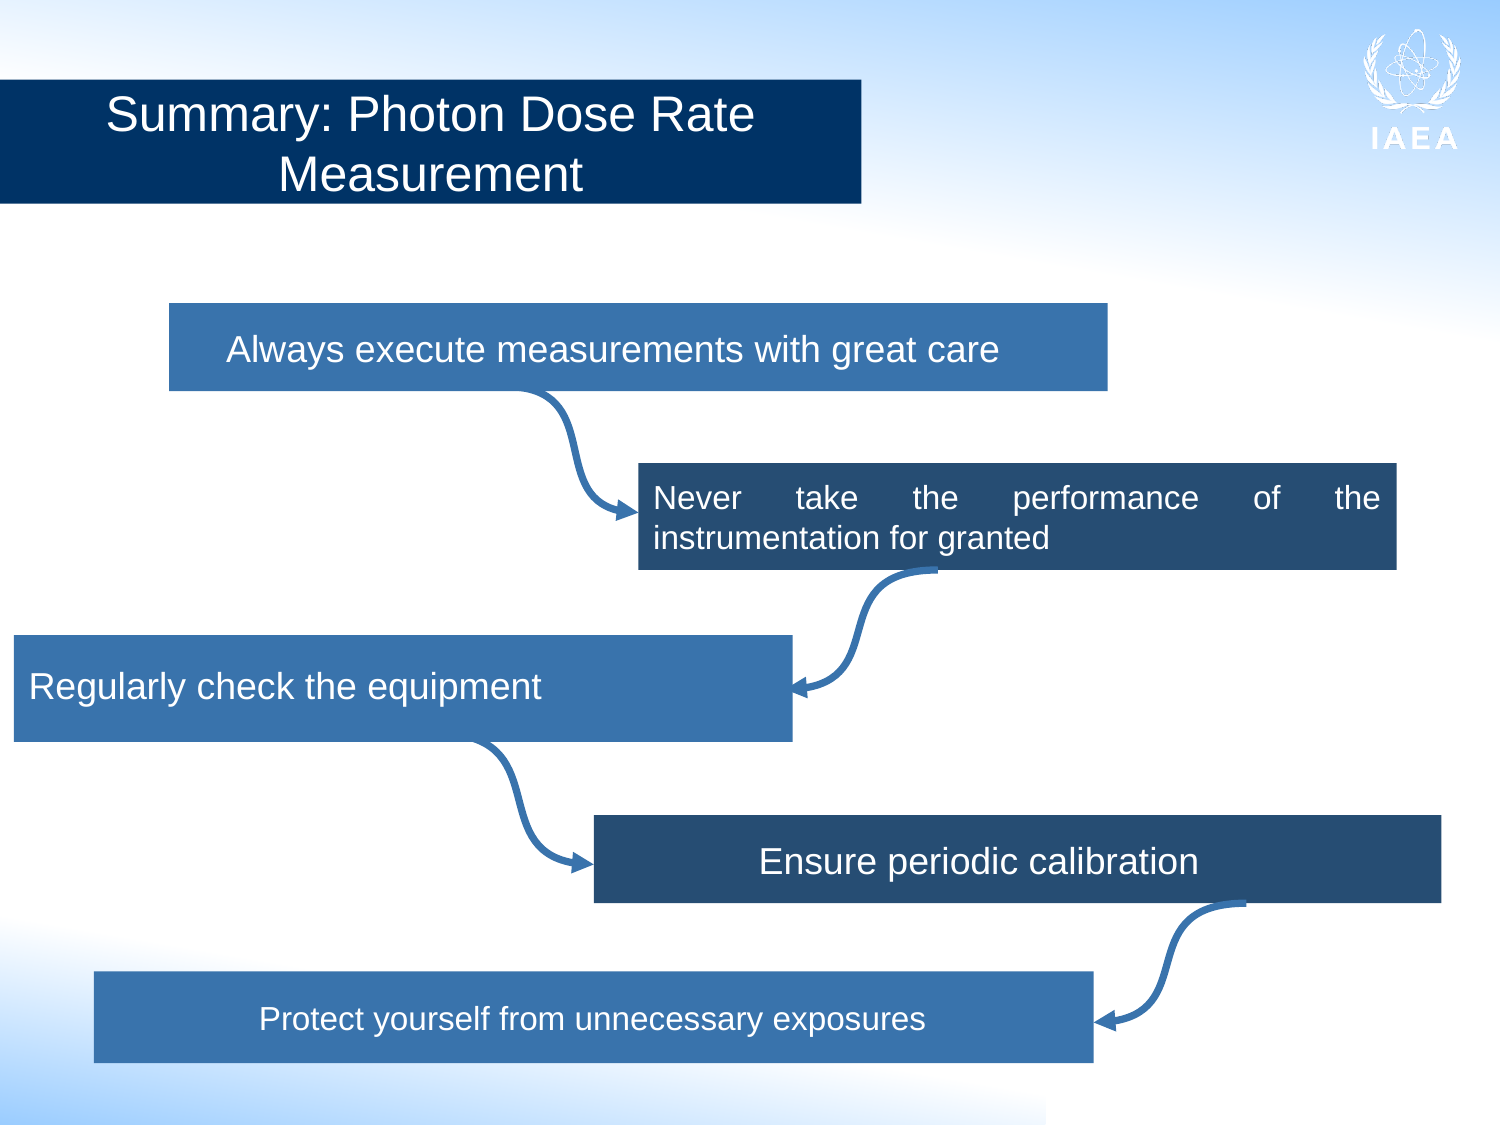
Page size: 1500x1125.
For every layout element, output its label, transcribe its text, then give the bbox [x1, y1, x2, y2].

text_box Never take the performance of the instrumentation for granted [636, 461, 1399, 572]
text_box Ensure periodic calibration [592, 813, 1444, 905]
picture [1363, 29, 1461, 149]
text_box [784, 569, 939, 690]
text_box Summary: Photon Dose Rate Measurement [0, 77, 863, 206]
text_box Protect yourself from unnecessary exposures [92, 969, 1096, 1065]
text_box Always execute measurements with great care [167, 301, 1110, 393]
text_box Regularly check the equipment [12, 633, 795, 744]
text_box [1093, 902, 1247, 1023]
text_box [438, 733, 595, 865]
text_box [505, 386, 639, 513]
